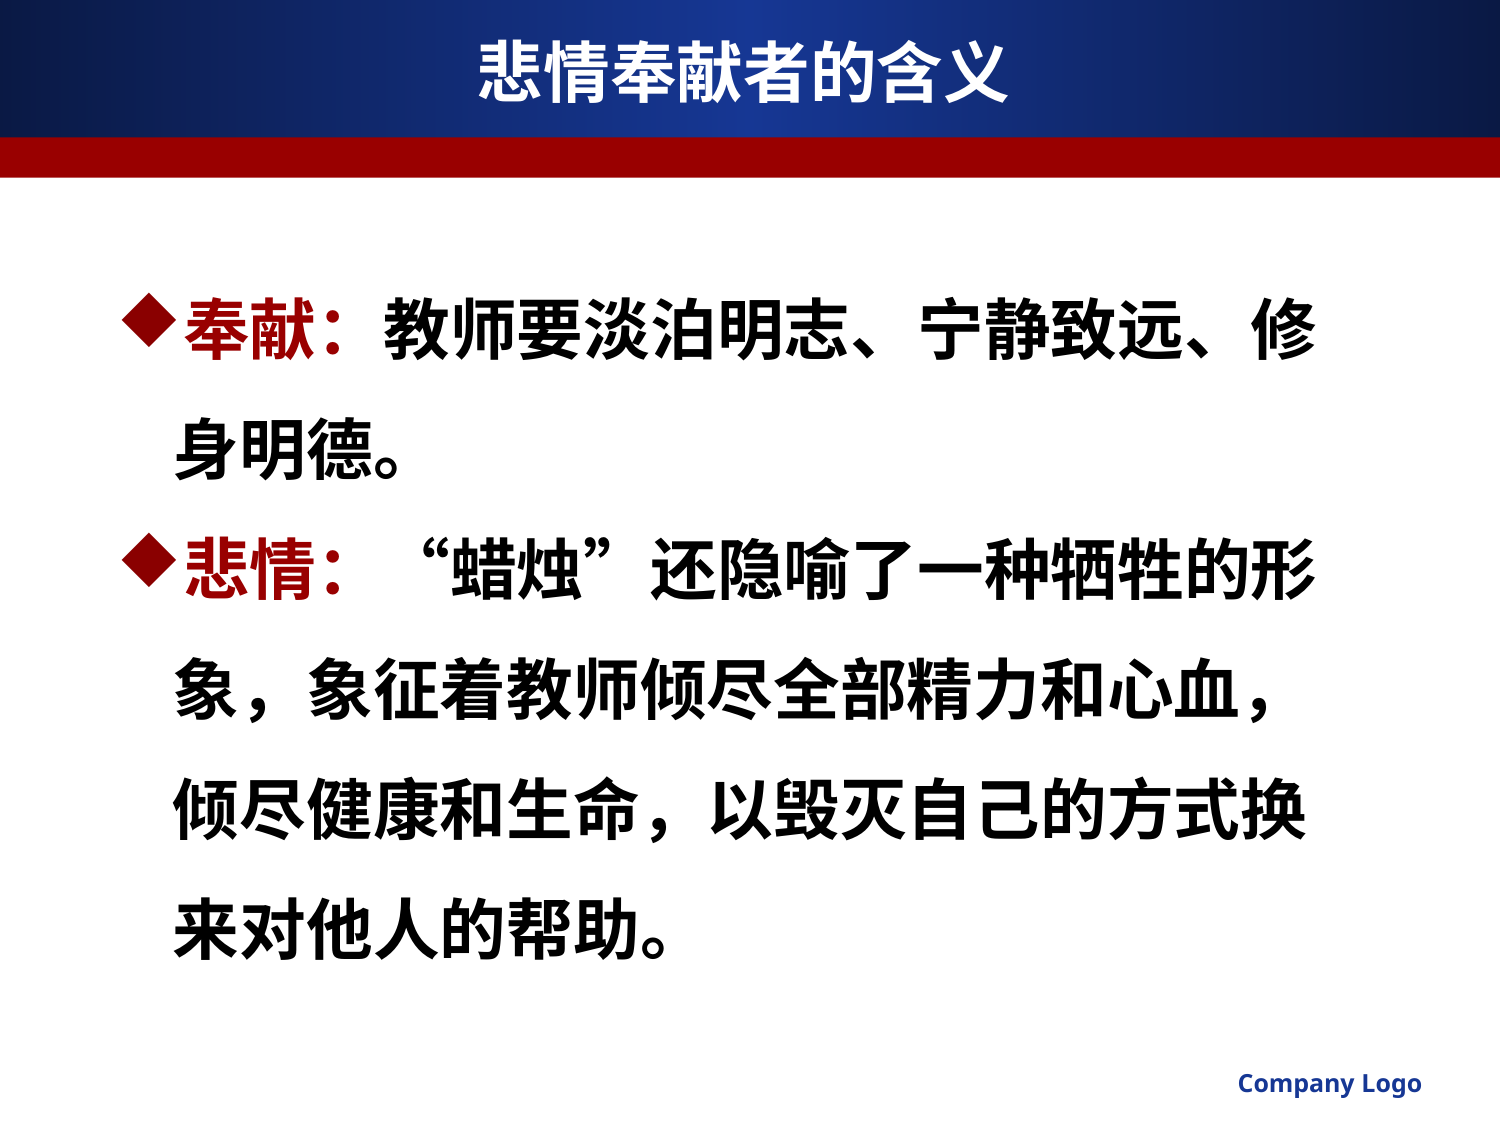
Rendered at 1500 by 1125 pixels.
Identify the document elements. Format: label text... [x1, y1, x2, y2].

title 悲情奉献者的含义 [50, 24, 1438, 118]
list 奉献：教师要淡泊明志、宁静致远、修身明德。 悲情：“蜡烛”还隐喻了一种牺牲的形象，象征着教师倾尽全部精力和心血，倾尽健康和生命，以毁灭自己的方式换来对他人的帮助。 [101, 240, 1386, 1037]
footer Company Logo [962, 1059, 1438, 1113]
